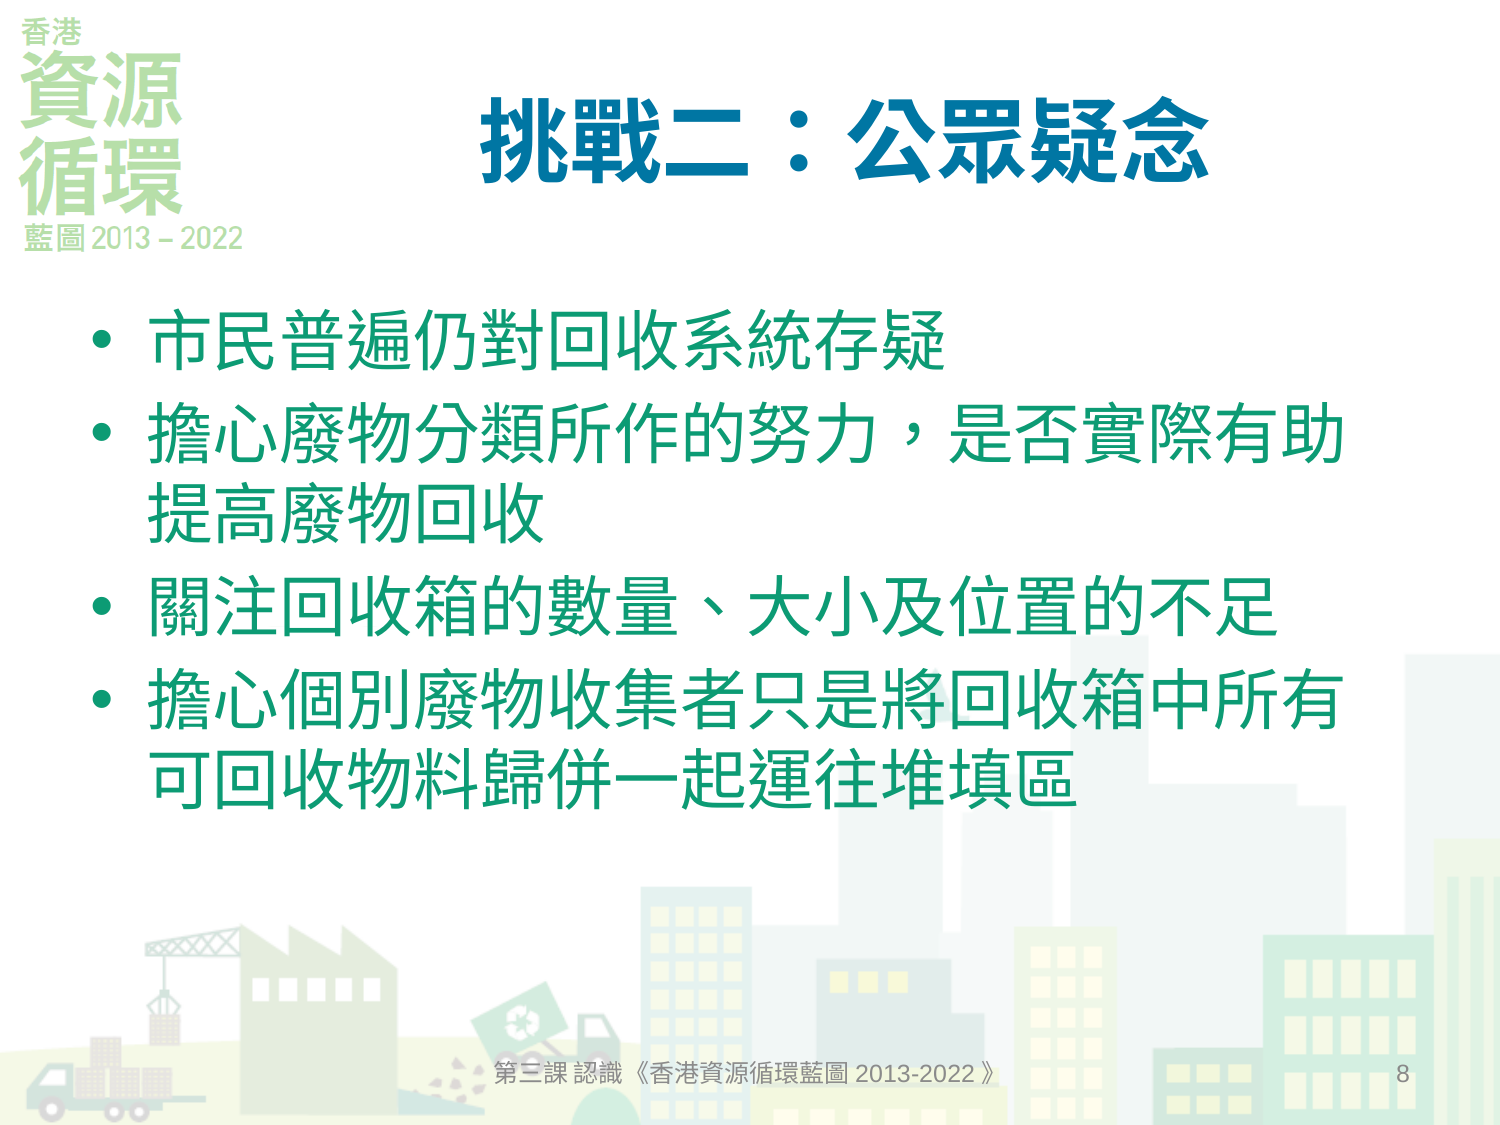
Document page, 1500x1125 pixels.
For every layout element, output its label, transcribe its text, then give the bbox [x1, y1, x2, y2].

footer 第三課 認識《香港資源循環藍圖2013-2022》 [442, 1042, 1058, 1103]
slide_number 8 [1074, 1042, 1425, 1103]
title 挑戰二：公眾疑念 [265, 44, 1426, 233]
list 市民普遍仍對回收系統存疑 擔心廢物分類所作的努力，是否實際有助提高廢物回收 關注回收箱的數量、大小及位置的不足 擔心個別廢物收集者只是將回收箱中所有可回收物料歸併一起運往堆填區 [74, 290, 1426, 1006]
